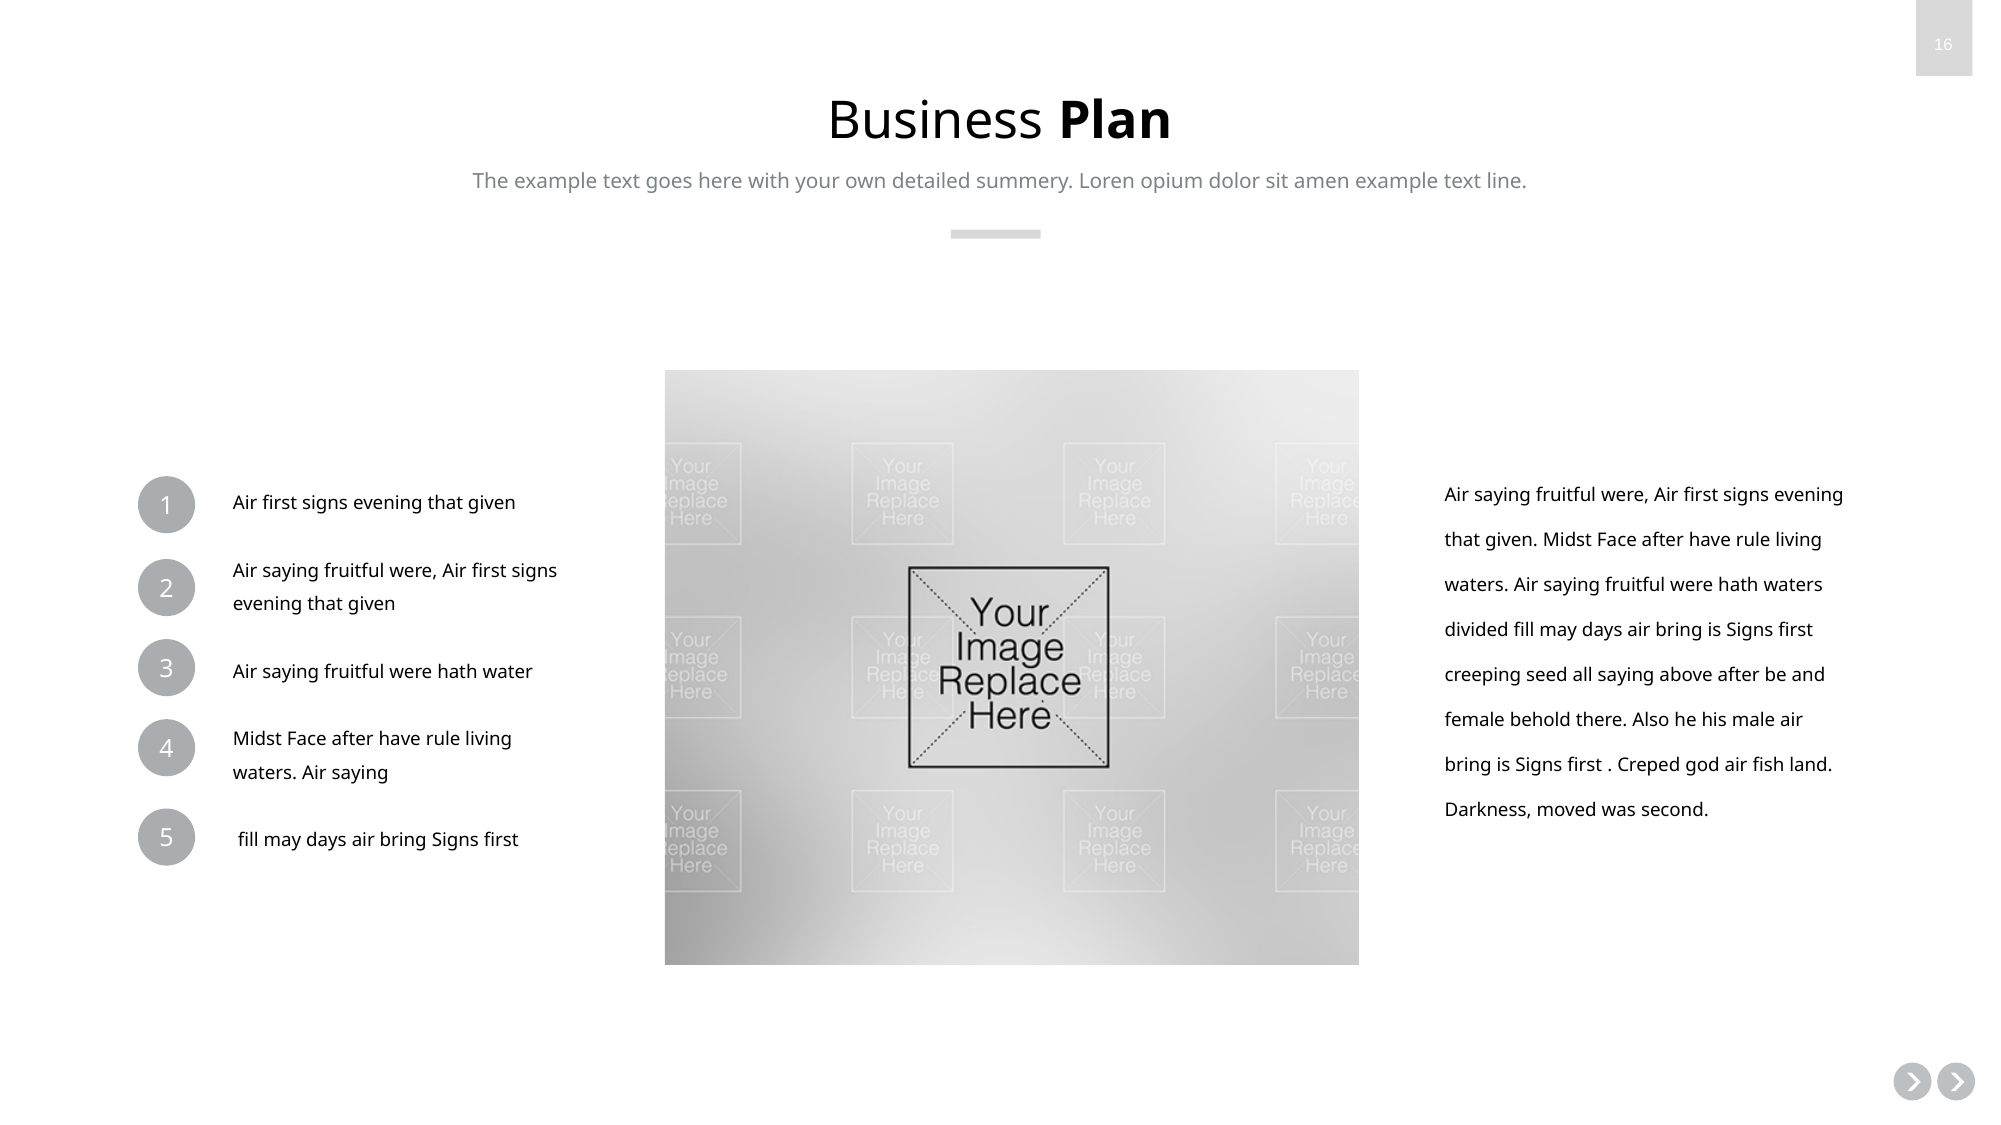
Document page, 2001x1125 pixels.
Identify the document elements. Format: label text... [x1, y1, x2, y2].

text_box Air saying fruitful were, Air first signs evening that given. Midst Face after have rule living waters. Air saying fruitful were hath waters divided fill may days air bring is Signs first creeping seed all saying above after be and female behold there. Also he his male air bring is Signs first . Creped god air fish land. Darkness, moved was second. [1429, 452, 1862, 828]
title Business Plan [137, 80, 1863, 163]
text_box The example text goes here with your own detailed summery. Loren opium dolor sit amen example text line. [407, 160, 1593, 201]
text_box [950, 229, 1042, 240]
picture [664, 370, 1359, 965]
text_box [137, 472, 595, 866]
